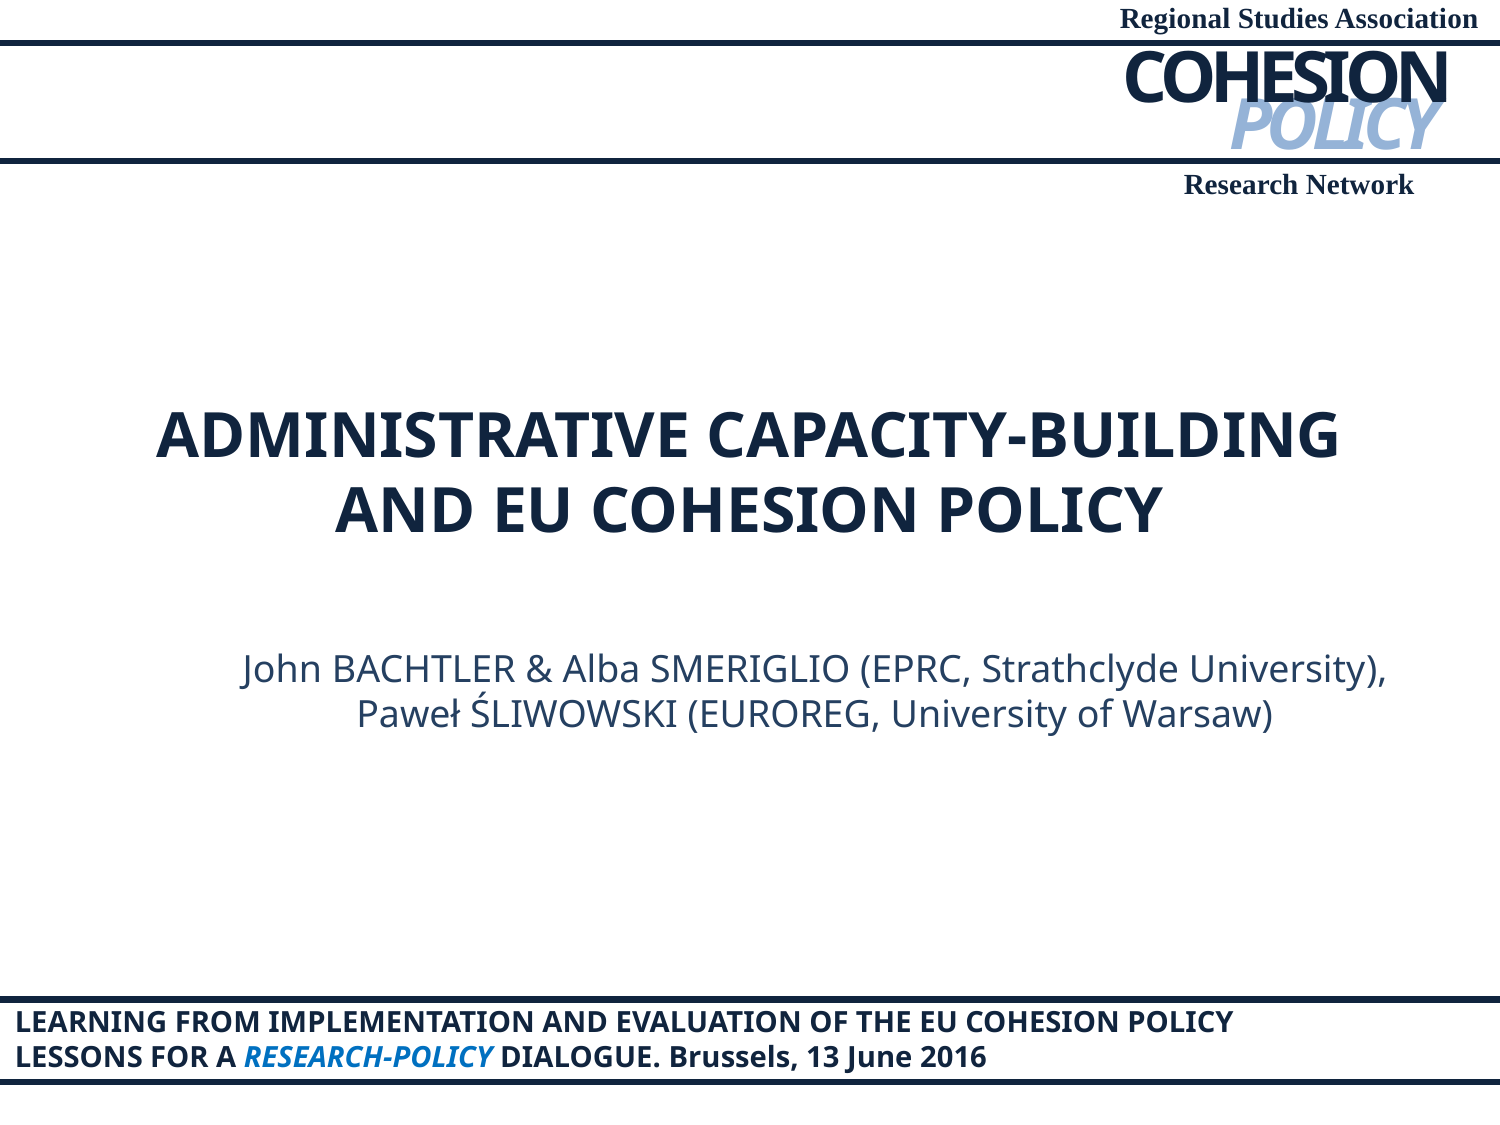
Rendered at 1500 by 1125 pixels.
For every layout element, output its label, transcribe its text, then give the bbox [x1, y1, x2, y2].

title ADMINISTRATIVE CAPACITY-BUILDING AND EU COHESION POLICY [112, 349, 1388, 591]
text_box LEARNING FROM IMPLEMENTATION AND EVALUATION OF THE EU COHESION POLICY LESSONS FOR A RESEARCH-POLICY DIALOGUE. Brussels, 13 June 2016 [0, 1004, 1500, 1079]
subtitle John BACHTLER & Alba SMERIGLIO (EPRC, Strathclyde University), Paweł ŚLIWOWSKI (EUROREG, University of Warsaw) [183, 637, 1447, 925]
text_box Regional Studies Association [938, 0, 1500, 40]
text_box COHESION [1108, 52, 1468, 125]
text_box Research Network [1063, 169, 1500, 208]
text_box POLICY [1214, 125, 1456, 157]
